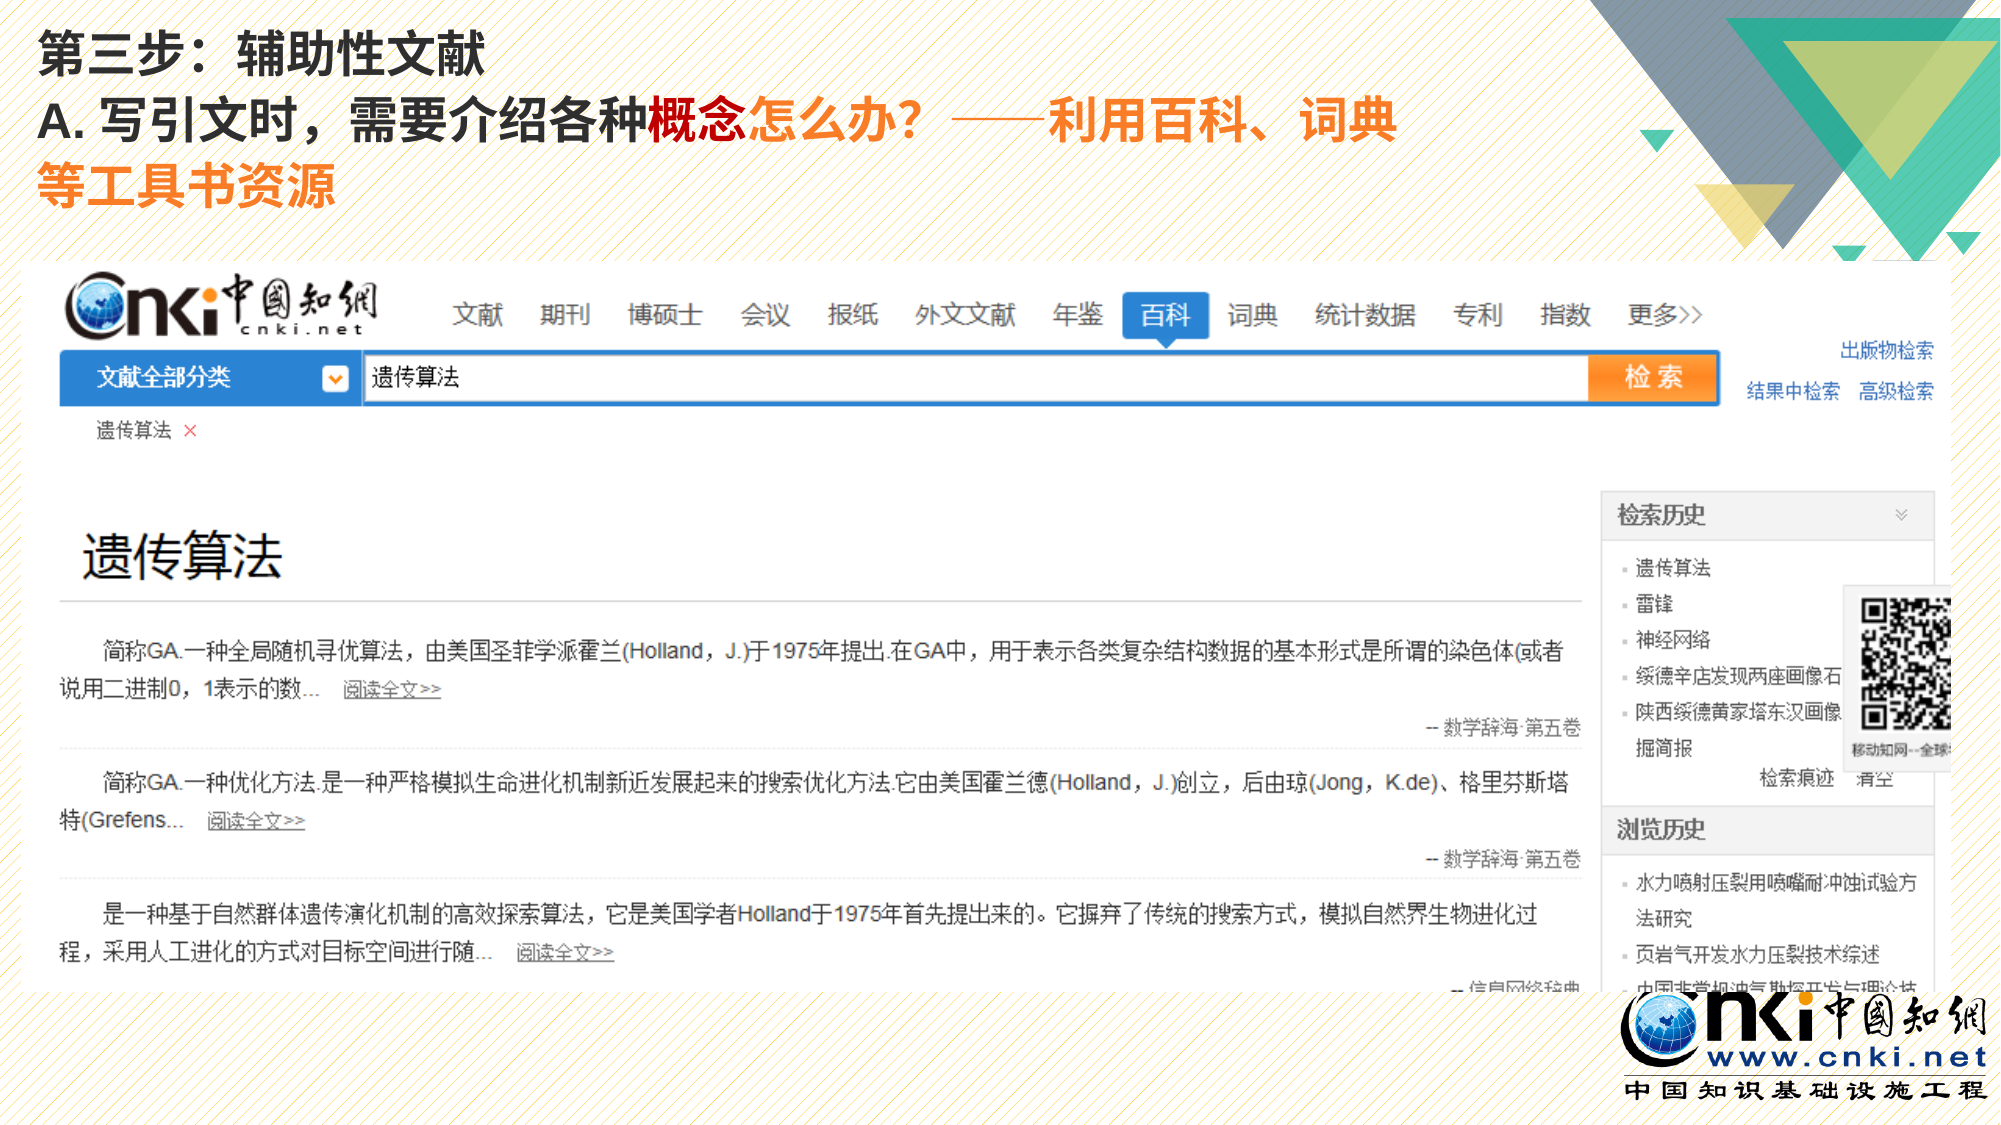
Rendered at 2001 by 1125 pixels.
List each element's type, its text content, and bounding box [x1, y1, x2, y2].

text_box 第三步：辅助性文献 A.写引文时，需要介绍各种概念怎么办？——利用百科、词典等工具书资源 [21, 8, 1439, 222]
picture [21, 261, 2001, 1125]
